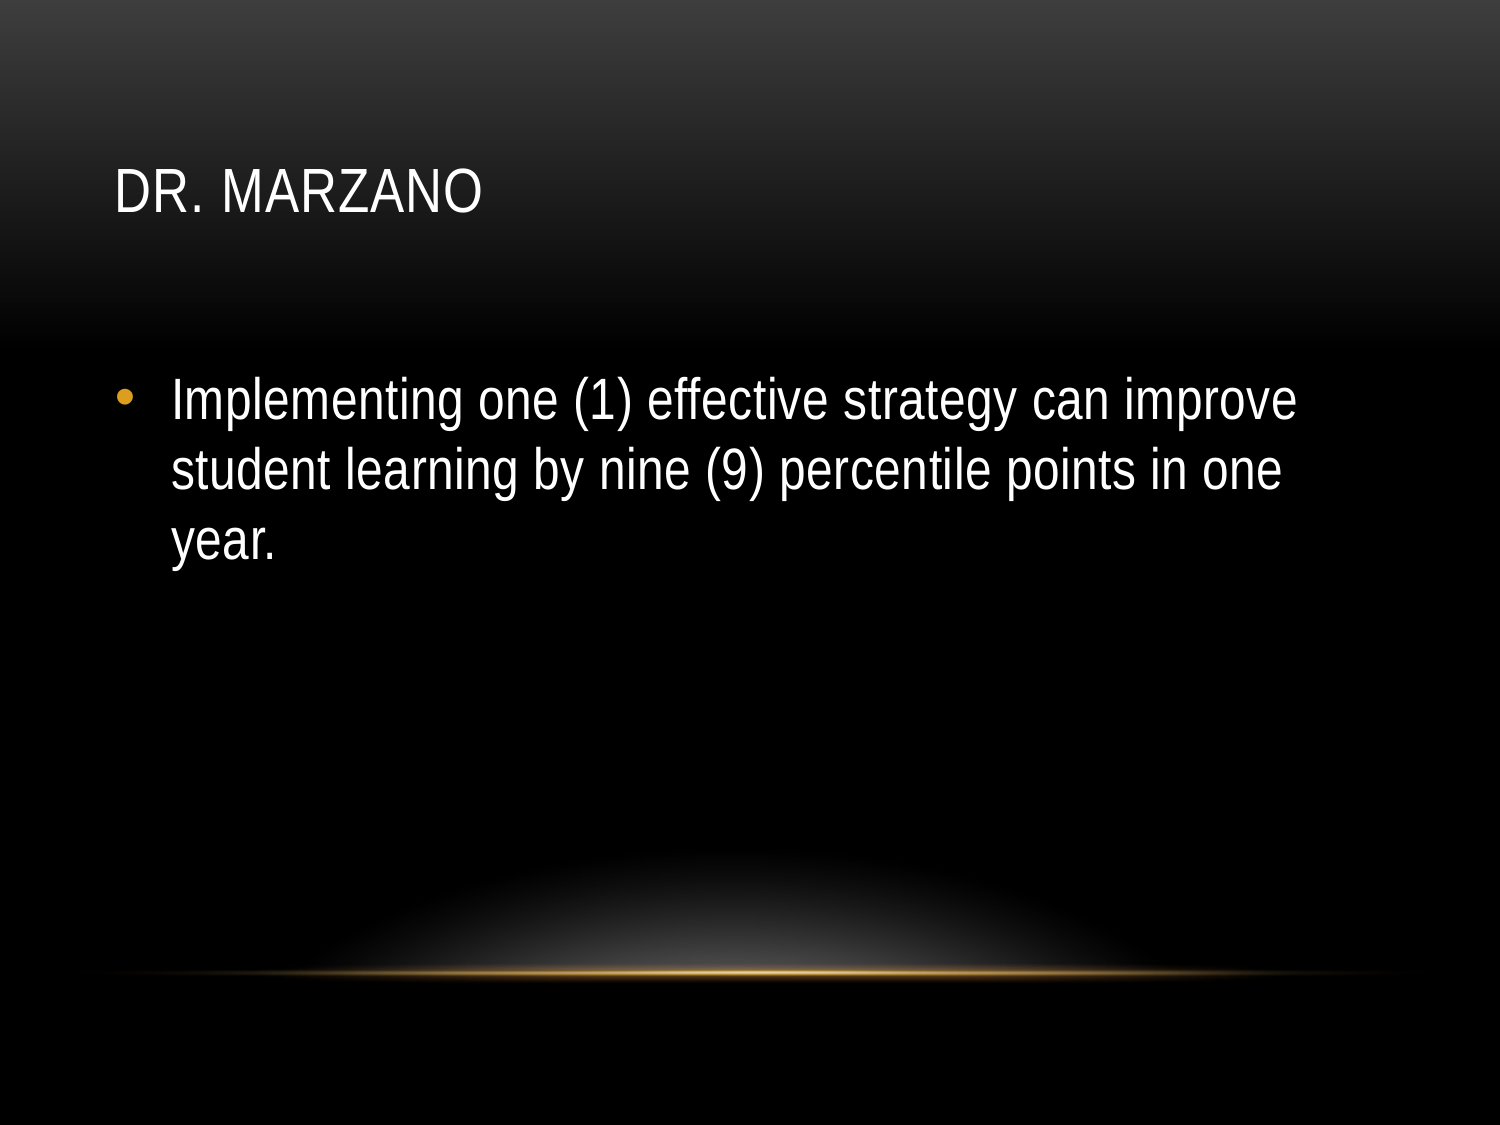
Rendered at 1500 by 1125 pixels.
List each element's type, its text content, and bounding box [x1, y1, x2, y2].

list Implementing one (1) effective strategy can improve student learning by nine (9) percentile points in one year. [99, 353, 1400, 938]
title Dr. Marzano [99, 45, 1400, 233]
picture [0, 0, 1500, 1125]
